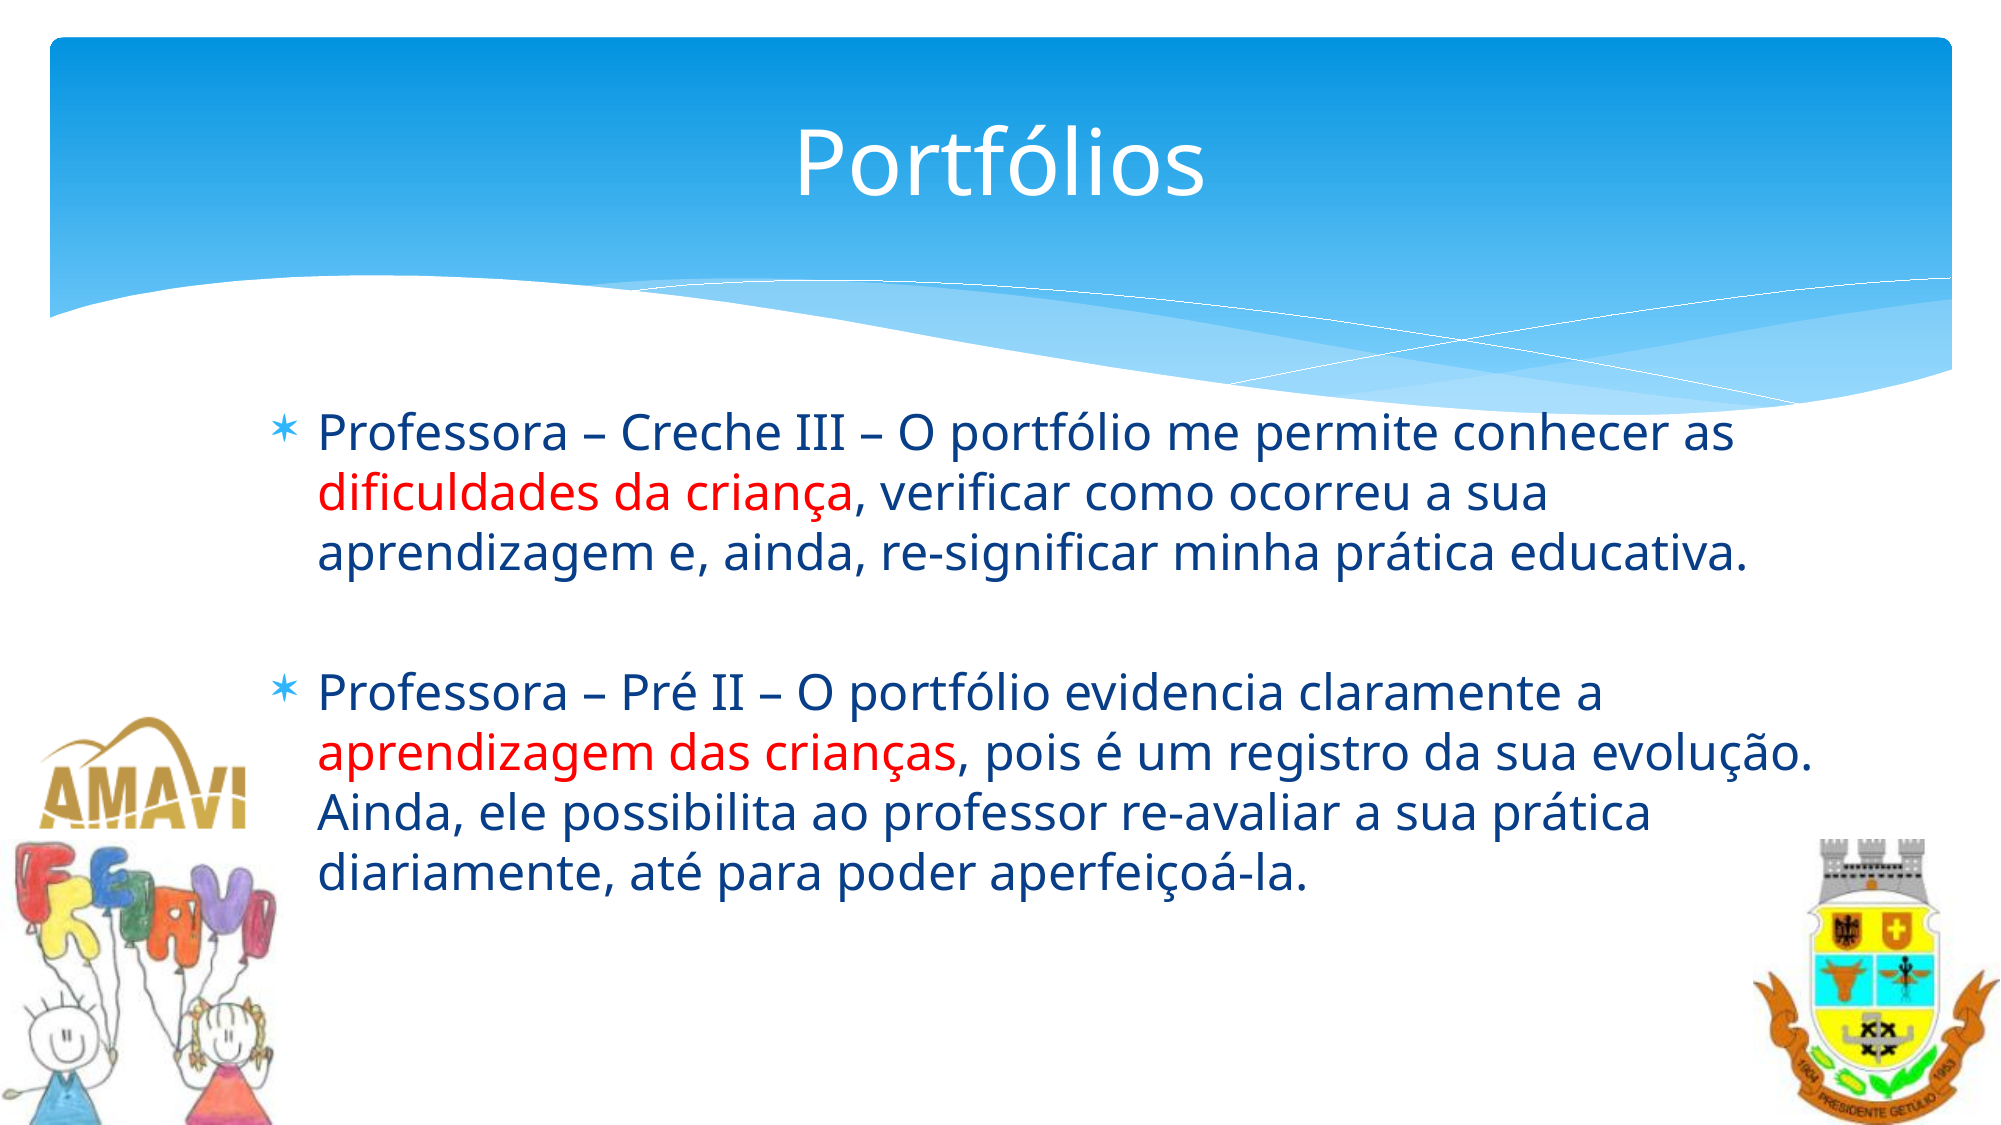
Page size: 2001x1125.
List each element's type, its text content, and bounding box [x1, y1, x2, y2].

picture [0, 700, 286, 1125]
list Professora – Creche III – O portfólio me permite conhecer as dificuldades da criança, verificar como ocorreu a sua aprendizagem e, ainda, re-significar minha prática educativa. Professora – Pré II – O portfólio evidencia claramente a aprendizagem das crianças, pois é um registro da sua evolução. Ainda, ele possibilita ao professor re-avaliar a sua prática diariamente, até para poder aperfeiçoá-la. [257, 392, 1863, 1016]
picture [1752, 839, 2000, 1125]
title Portfólios [99, 55, 1900, 261]
